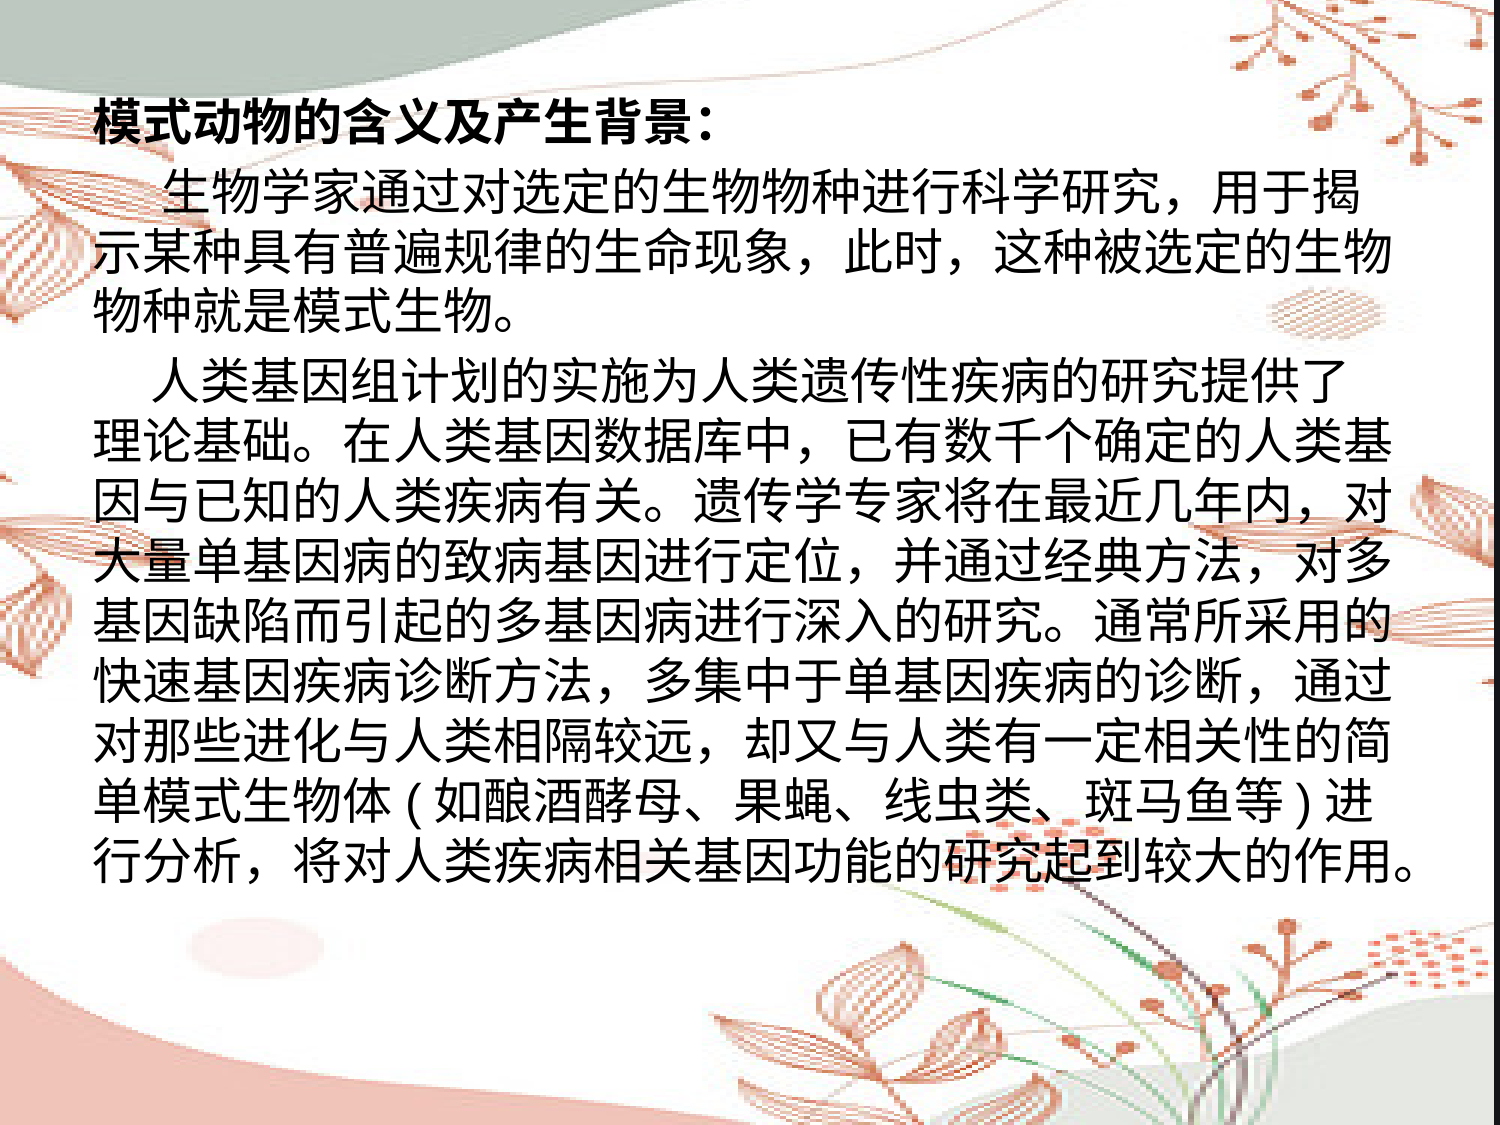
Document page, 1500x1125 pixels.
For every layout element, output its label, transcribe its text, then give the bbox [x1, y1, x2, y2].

picture [0, 0, 1500, 1125]
subtitle 模式动物的含义及产生背景： 生物学家通过对选定的生物物种进行科学研究，用于揭示某种具有普遍规律的生命现象，此时，这种被选定的生物物种就是模式生物。 人类基因组计划的实施为人类遗传性疾病的研究提供了理论基础。在人类基因数据库中，已有数千个确定的人类基因与已知的人类疾病有关。遗传学专家将在最近几年内，对大量单基因病的致病基因进行定位，并通过经典方法，对多基因缺陷而引起的多基因病进行深入的研究。通常所采用的快速基因疾病诊断方法，多集中于单基因疾病的诊断，通过对那些进化与人类相隔较远，却又与人类有一定相关性的简单模式生物体(如酿酒酵母、果蝇、线虫类、斑马鱼等)进行分析，将对人类疾病相关基因功能的研究起到较大的作用。 [77, 27, 1415, 1075]
